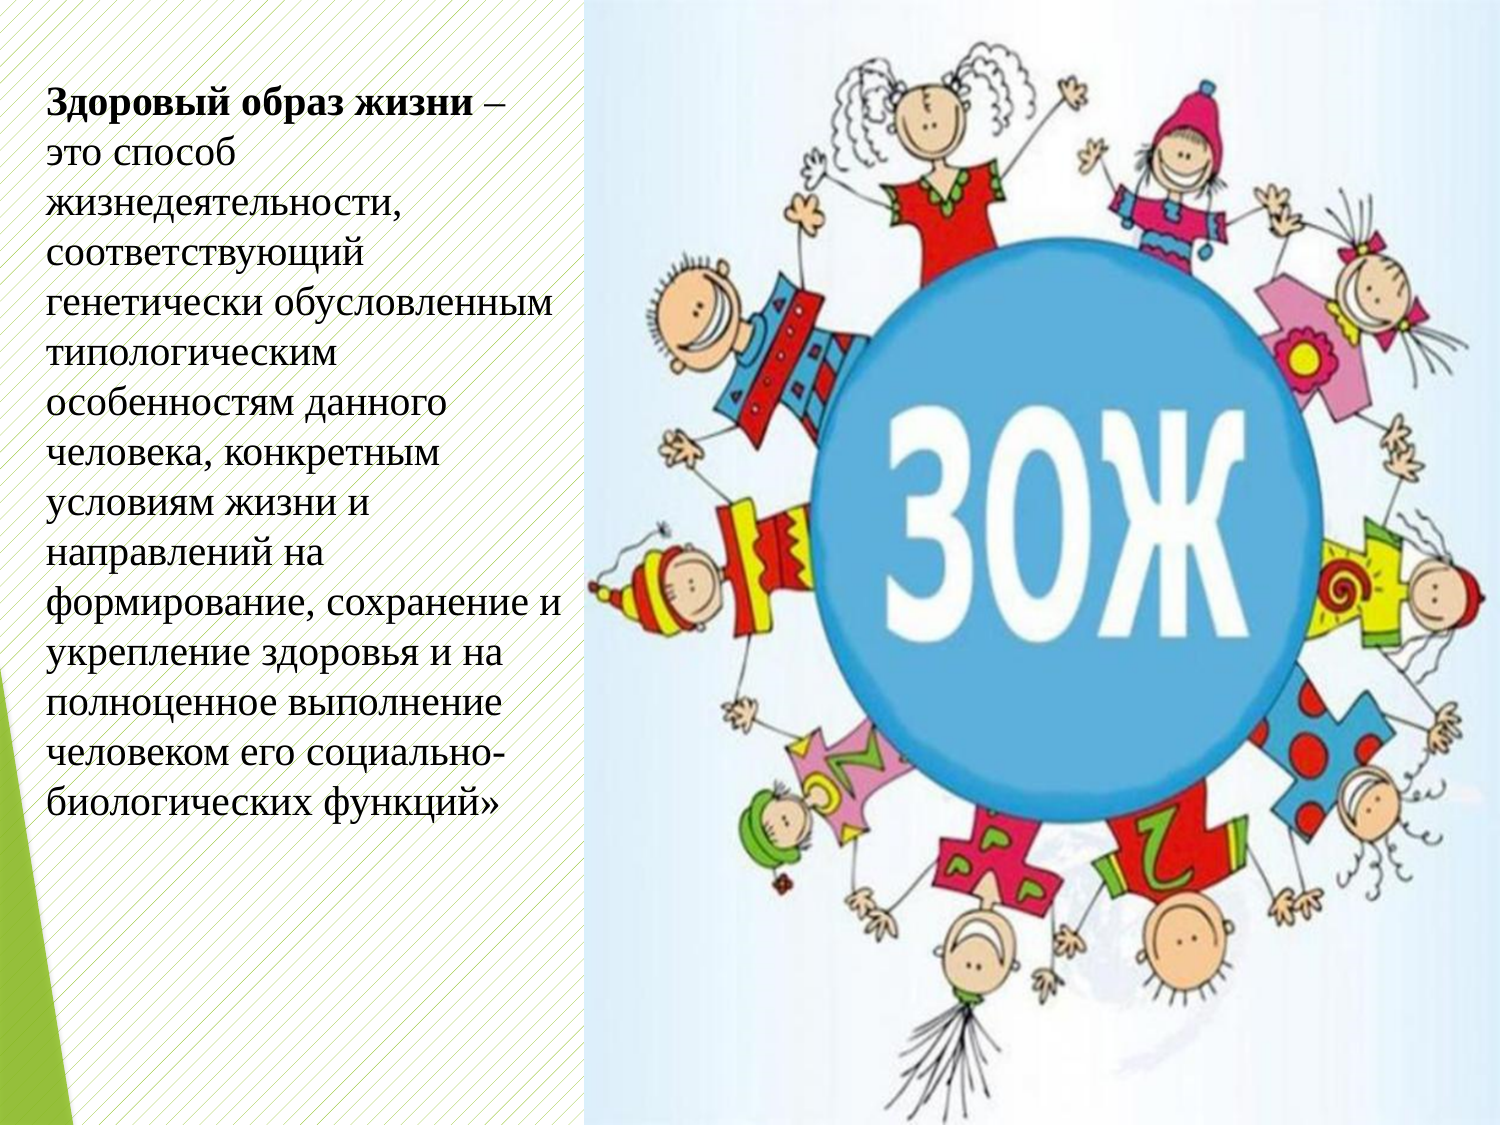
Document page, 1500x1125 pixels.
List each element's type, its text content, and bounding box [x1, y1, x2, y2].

text_box Здоровый образ жизни – это способ жизнедеятельности, соответствующий генетически обусловленным типологическим особенностям данного человека, конкретным условиям жизни и направлений на формирование, сохранение и укрепление здоровья и на полноценное выполнение человеком его социально-биологических функций» [30, 66, 579, 823]
picture [584, 0, 1500, 1125]
